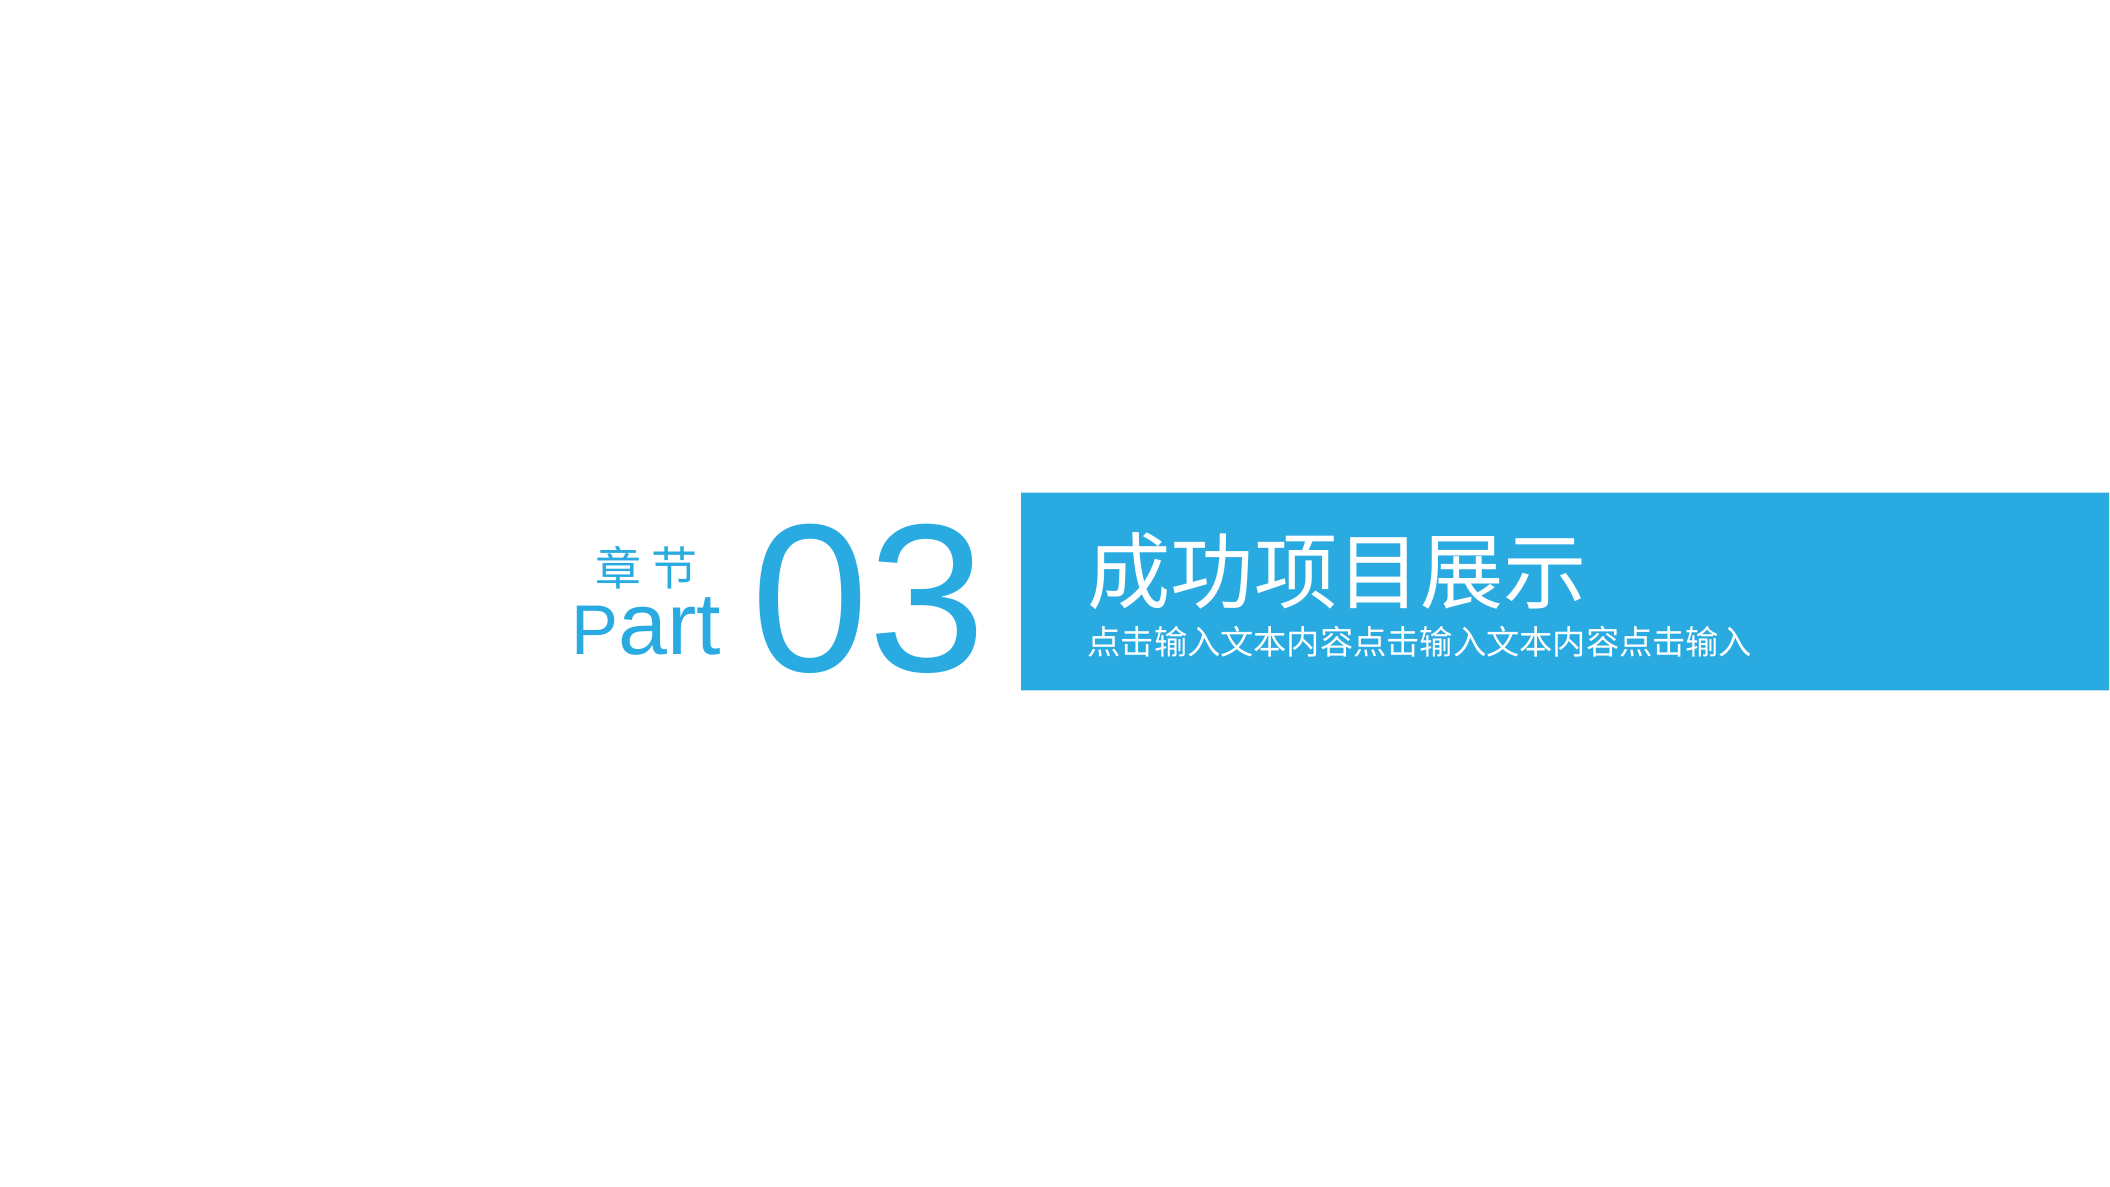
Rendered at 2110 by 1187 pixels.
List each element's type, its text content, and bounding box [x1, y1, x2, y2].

text_box 成功项目展示 [1087, 530, 1787, 621]
text_box 03 [751, 460, 986, 714]
text_box 章 节 [595, 539, 698, 595]
text_box [1021, 492, 2110, 691]
text_box 点击输入文本内容点击输入文本内容点击输入 [1087, 625, 1787, 662]
text_box Part [571, 566, 722, 673]
